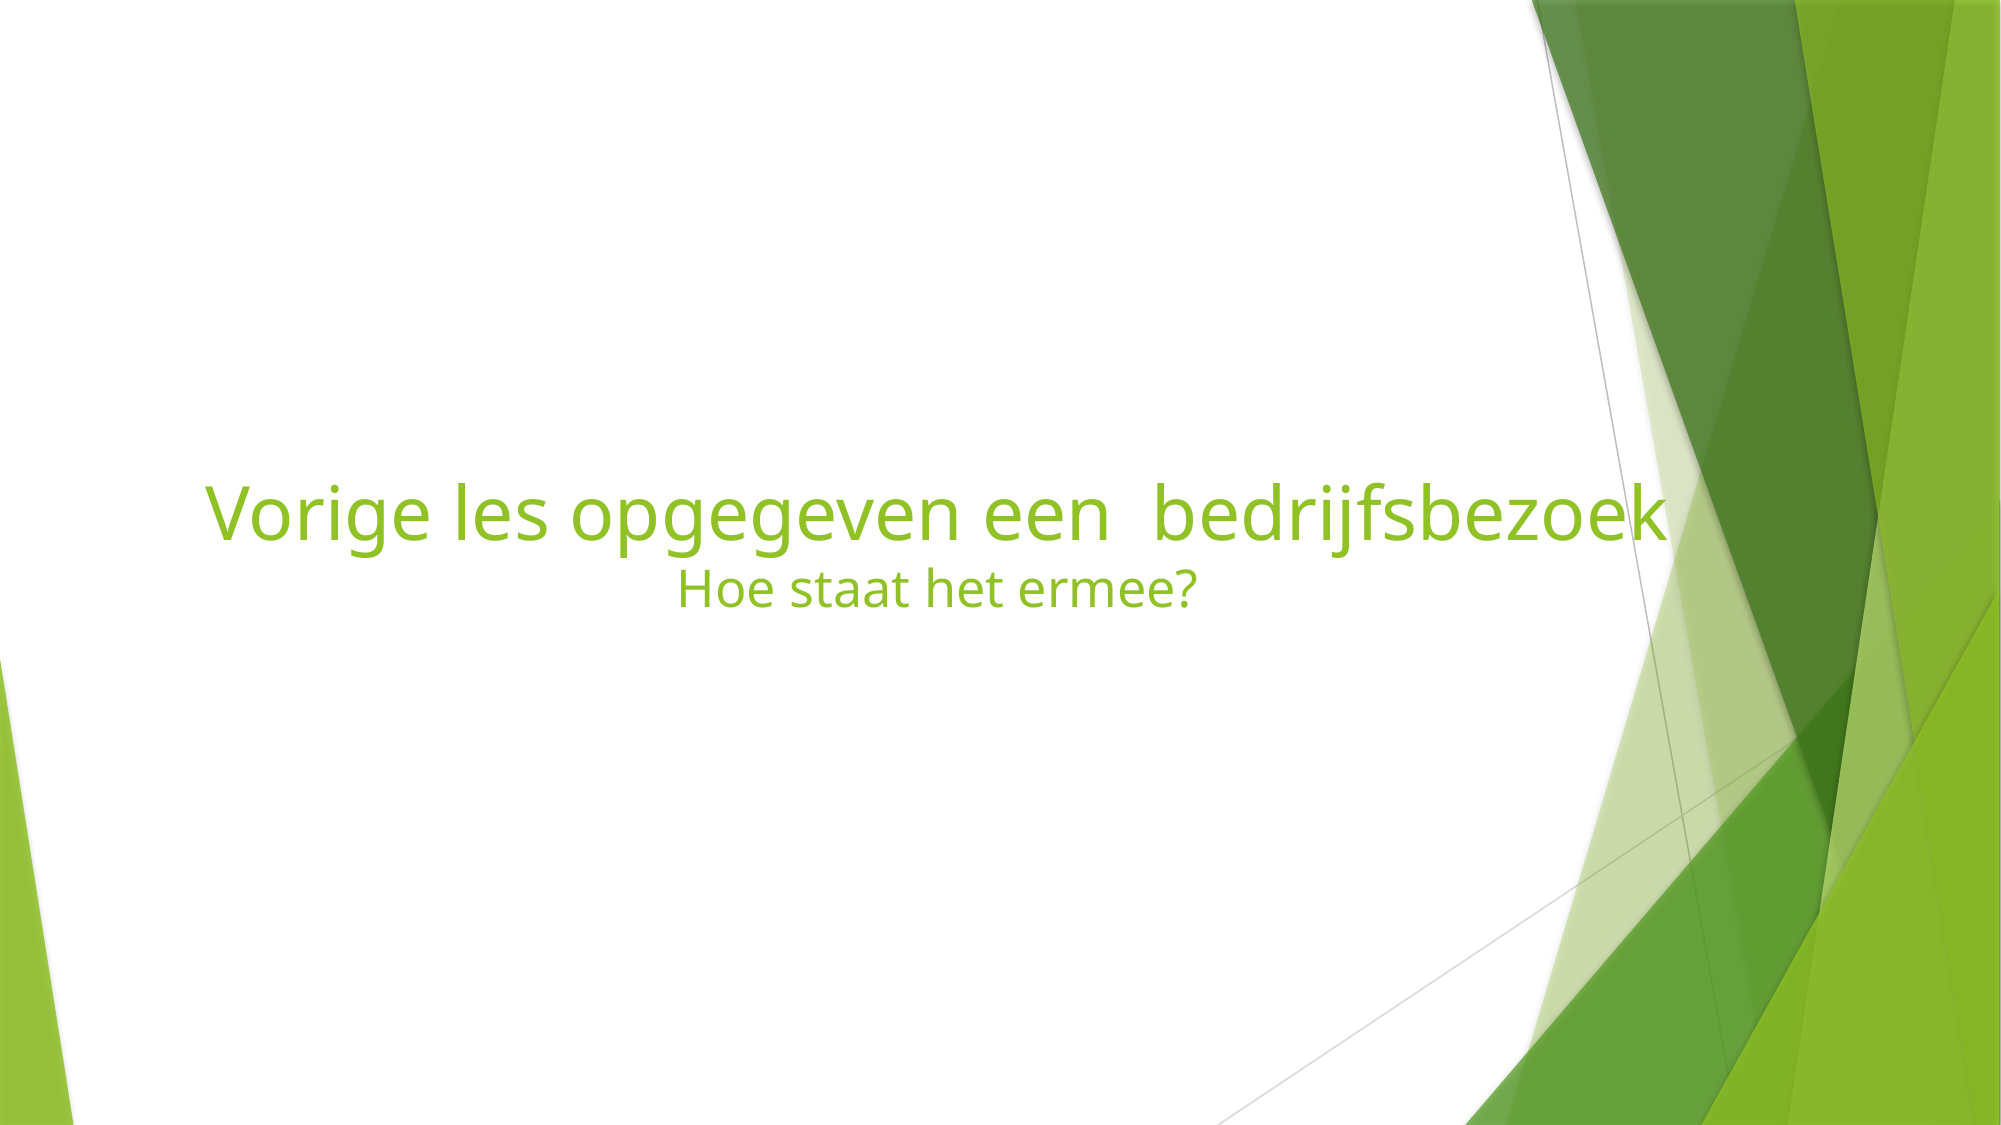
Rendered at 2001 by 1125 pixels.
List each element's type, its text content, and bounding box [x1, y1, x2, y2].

title Vorige les opgegeven een bedrijfsbezoek Hoe staat het ermee? [175, 457, 1700, 675]
